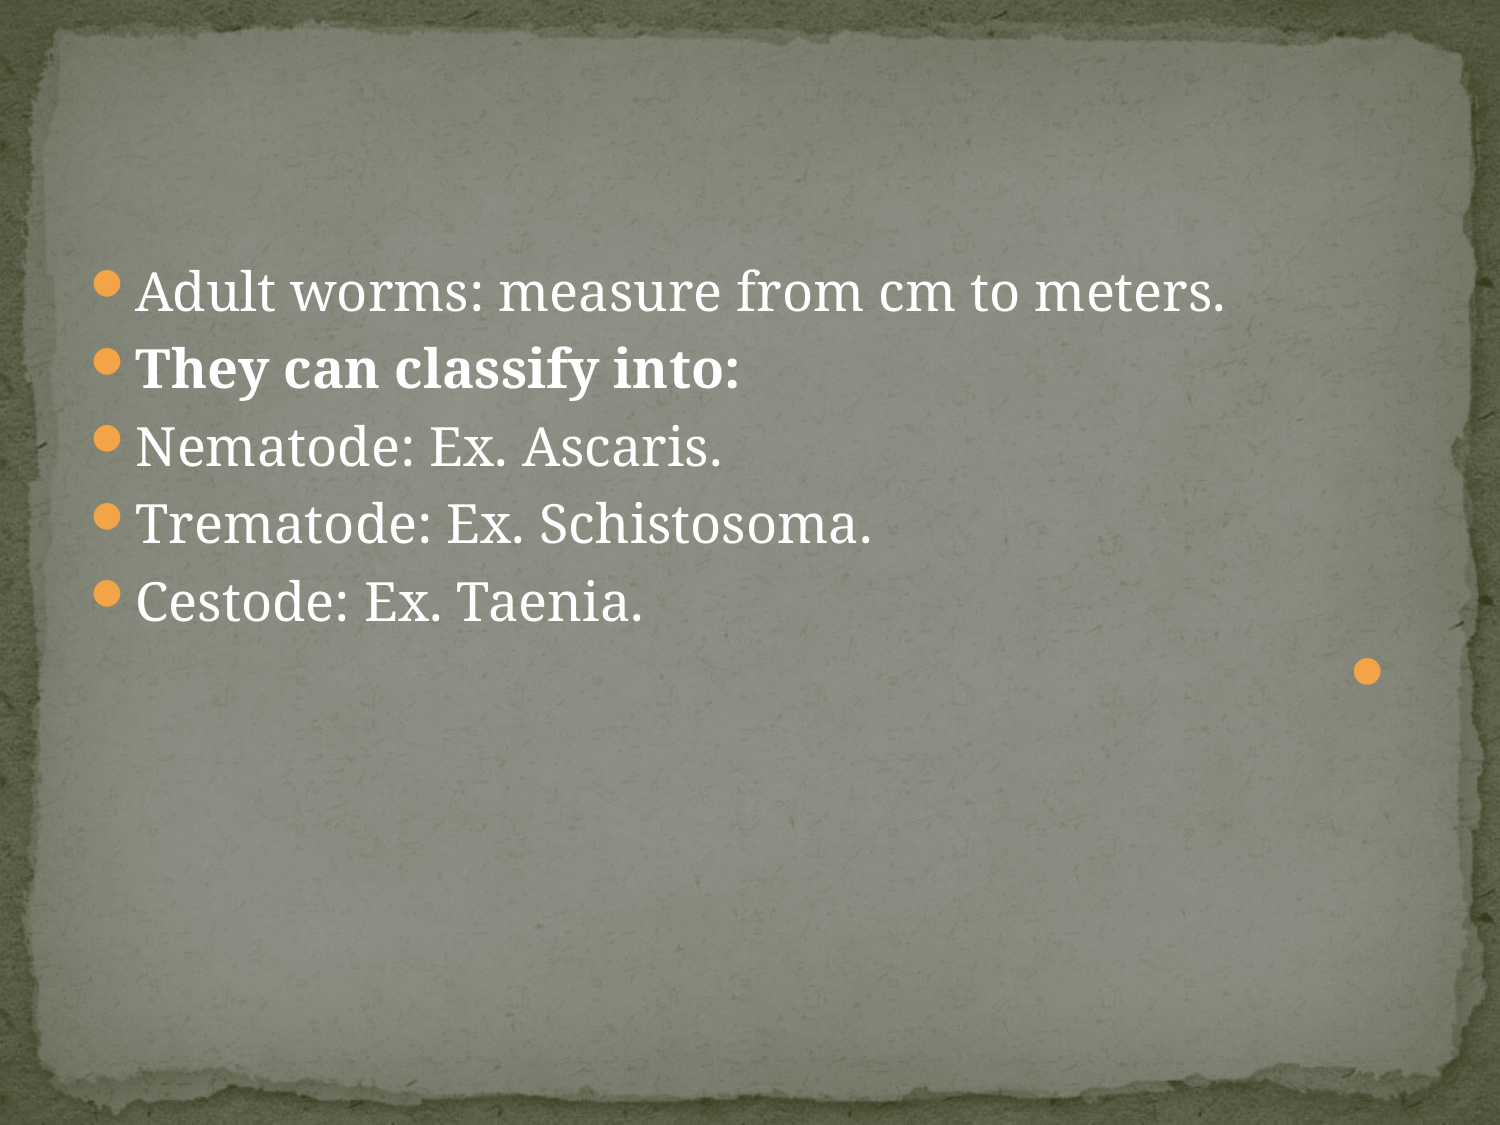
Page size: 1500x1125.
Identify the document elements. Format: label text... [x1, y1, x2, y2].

list Adult worms: measure from cm to meters. They can classify into: Nematode: Ex. Ascaris. Trematode: Ex. Schistosoma. Cestode: Ex. Taenia. [75, 249, 1425, 1000]
